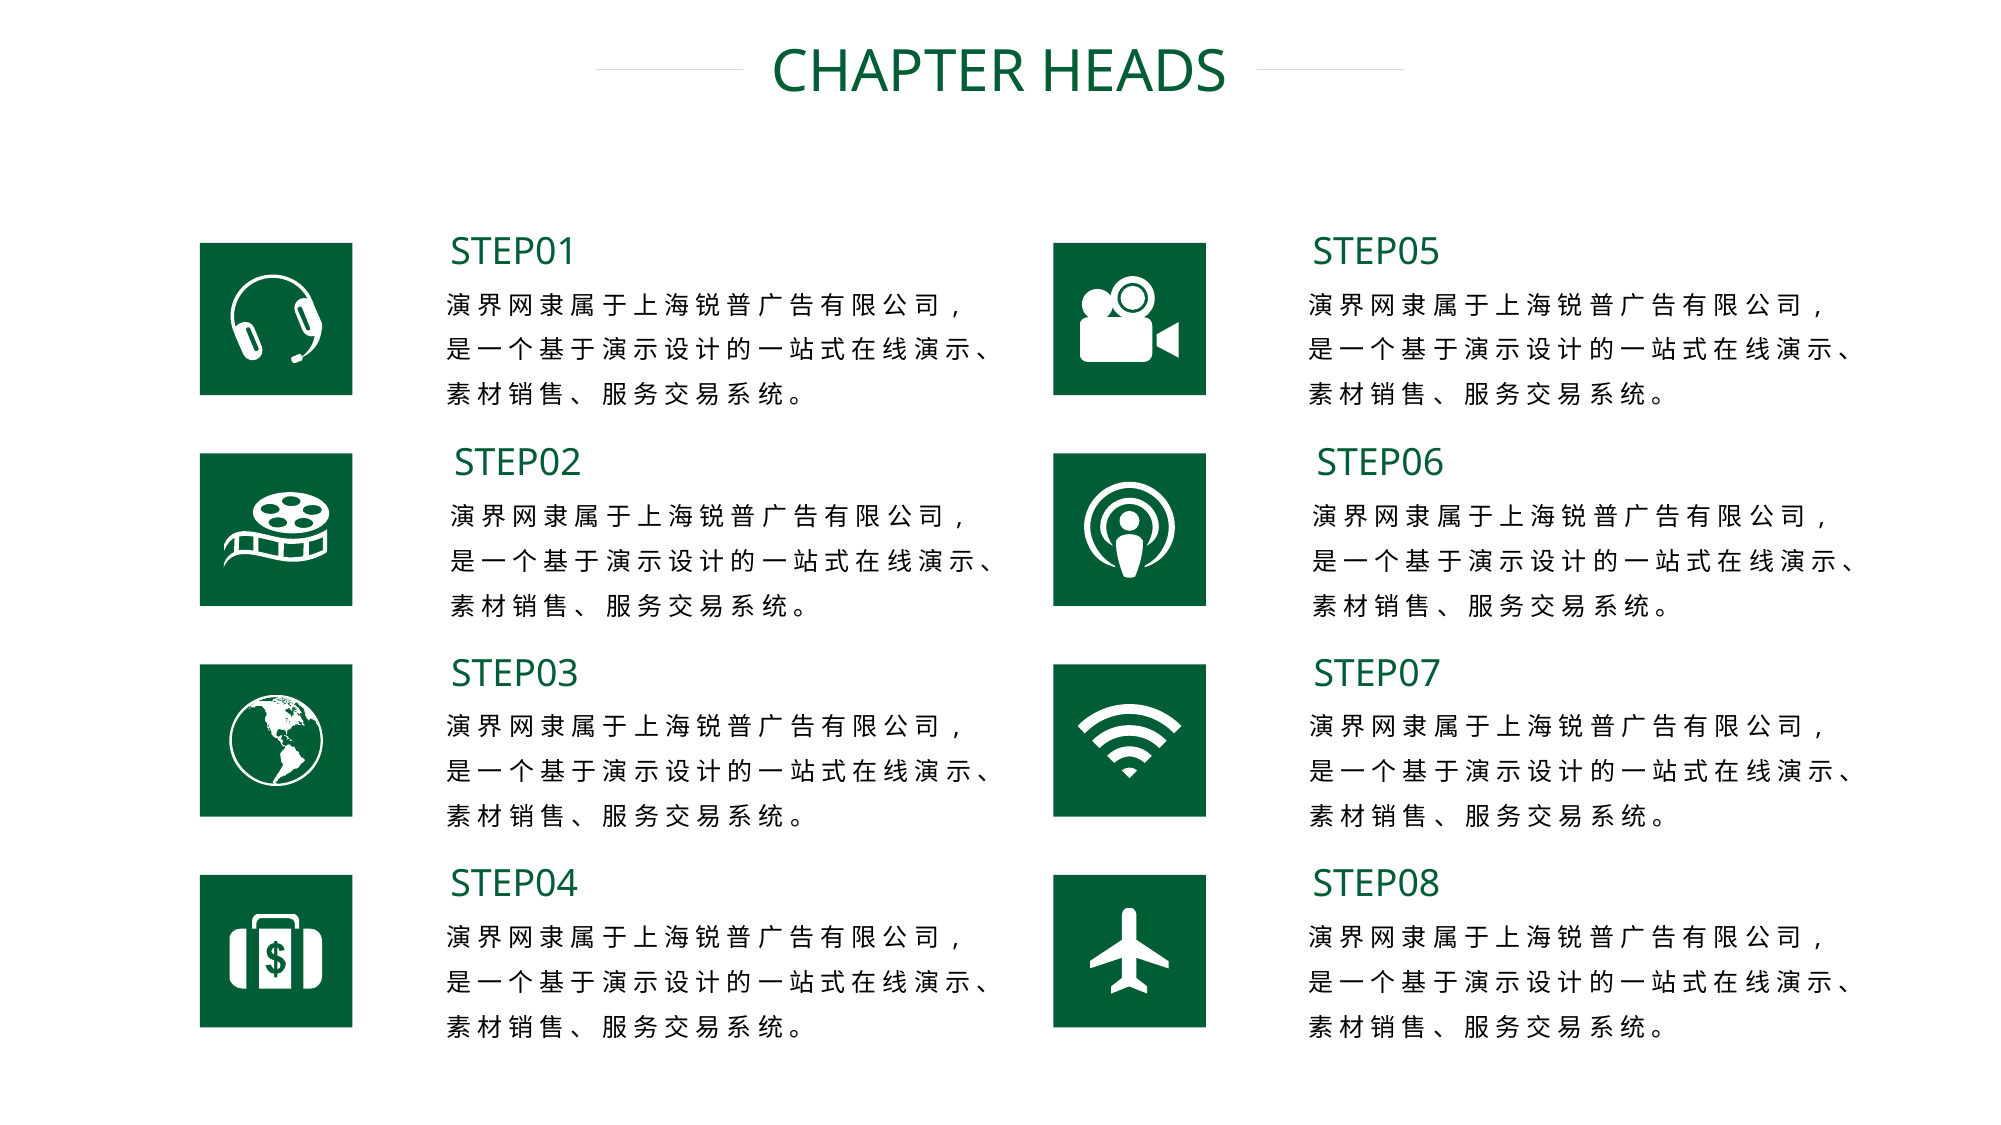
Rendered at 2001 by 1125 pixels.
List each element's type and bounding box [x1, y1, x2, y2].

picture [229, 695, 324, 786]
picture [229, 914, 323, 989]
text_box [1052, 874, 1207, 1028]
picture [230, 274, 323, 364]
text_box [432, 641, 1014, 840]
picture [1077, 703, 1182, 778]
text_box [1293, 219, 1879, 1051]
text_box [1052, 452, 1207, 607]
text_box [199, 242, 353, 396]
text_box [431, 219, 1013, 419]
text_box [431, 851, 1013, 1051]
picture [1080, 276, 1180, 362]
text_box [199, 663, 353, 818]
picture [1090, 908, 1170, 995]
text_box [595, 26, 1405, 112]
text_box [199, 874, 353, 1028]
picture [1084, 481, 1176, 578]
text_box [1052, 663, 1207, 818]
text_box [435, 430, 1017, 630]
text_box [199, 452, 353, 607]
text_box [1052, 242, 1207, 396]
picture [223, 492, 330, 568]
